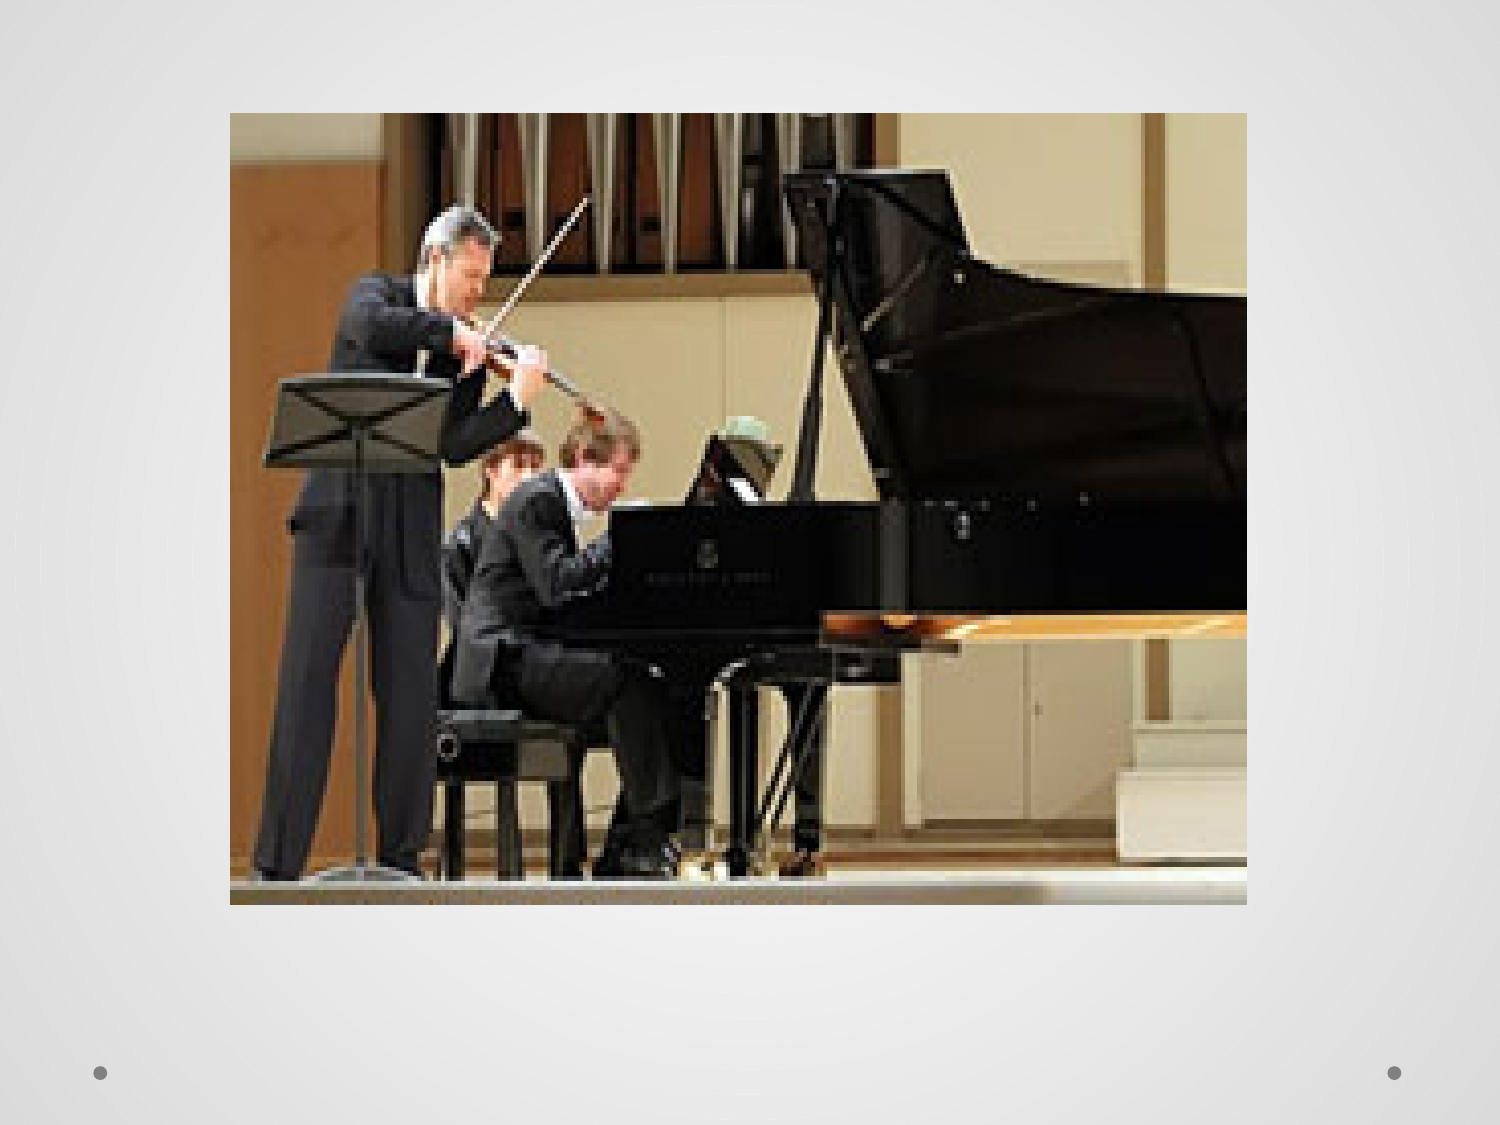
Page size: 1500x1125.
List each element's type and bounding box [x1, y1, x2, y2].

picture [229, 113, 1247, 906]
